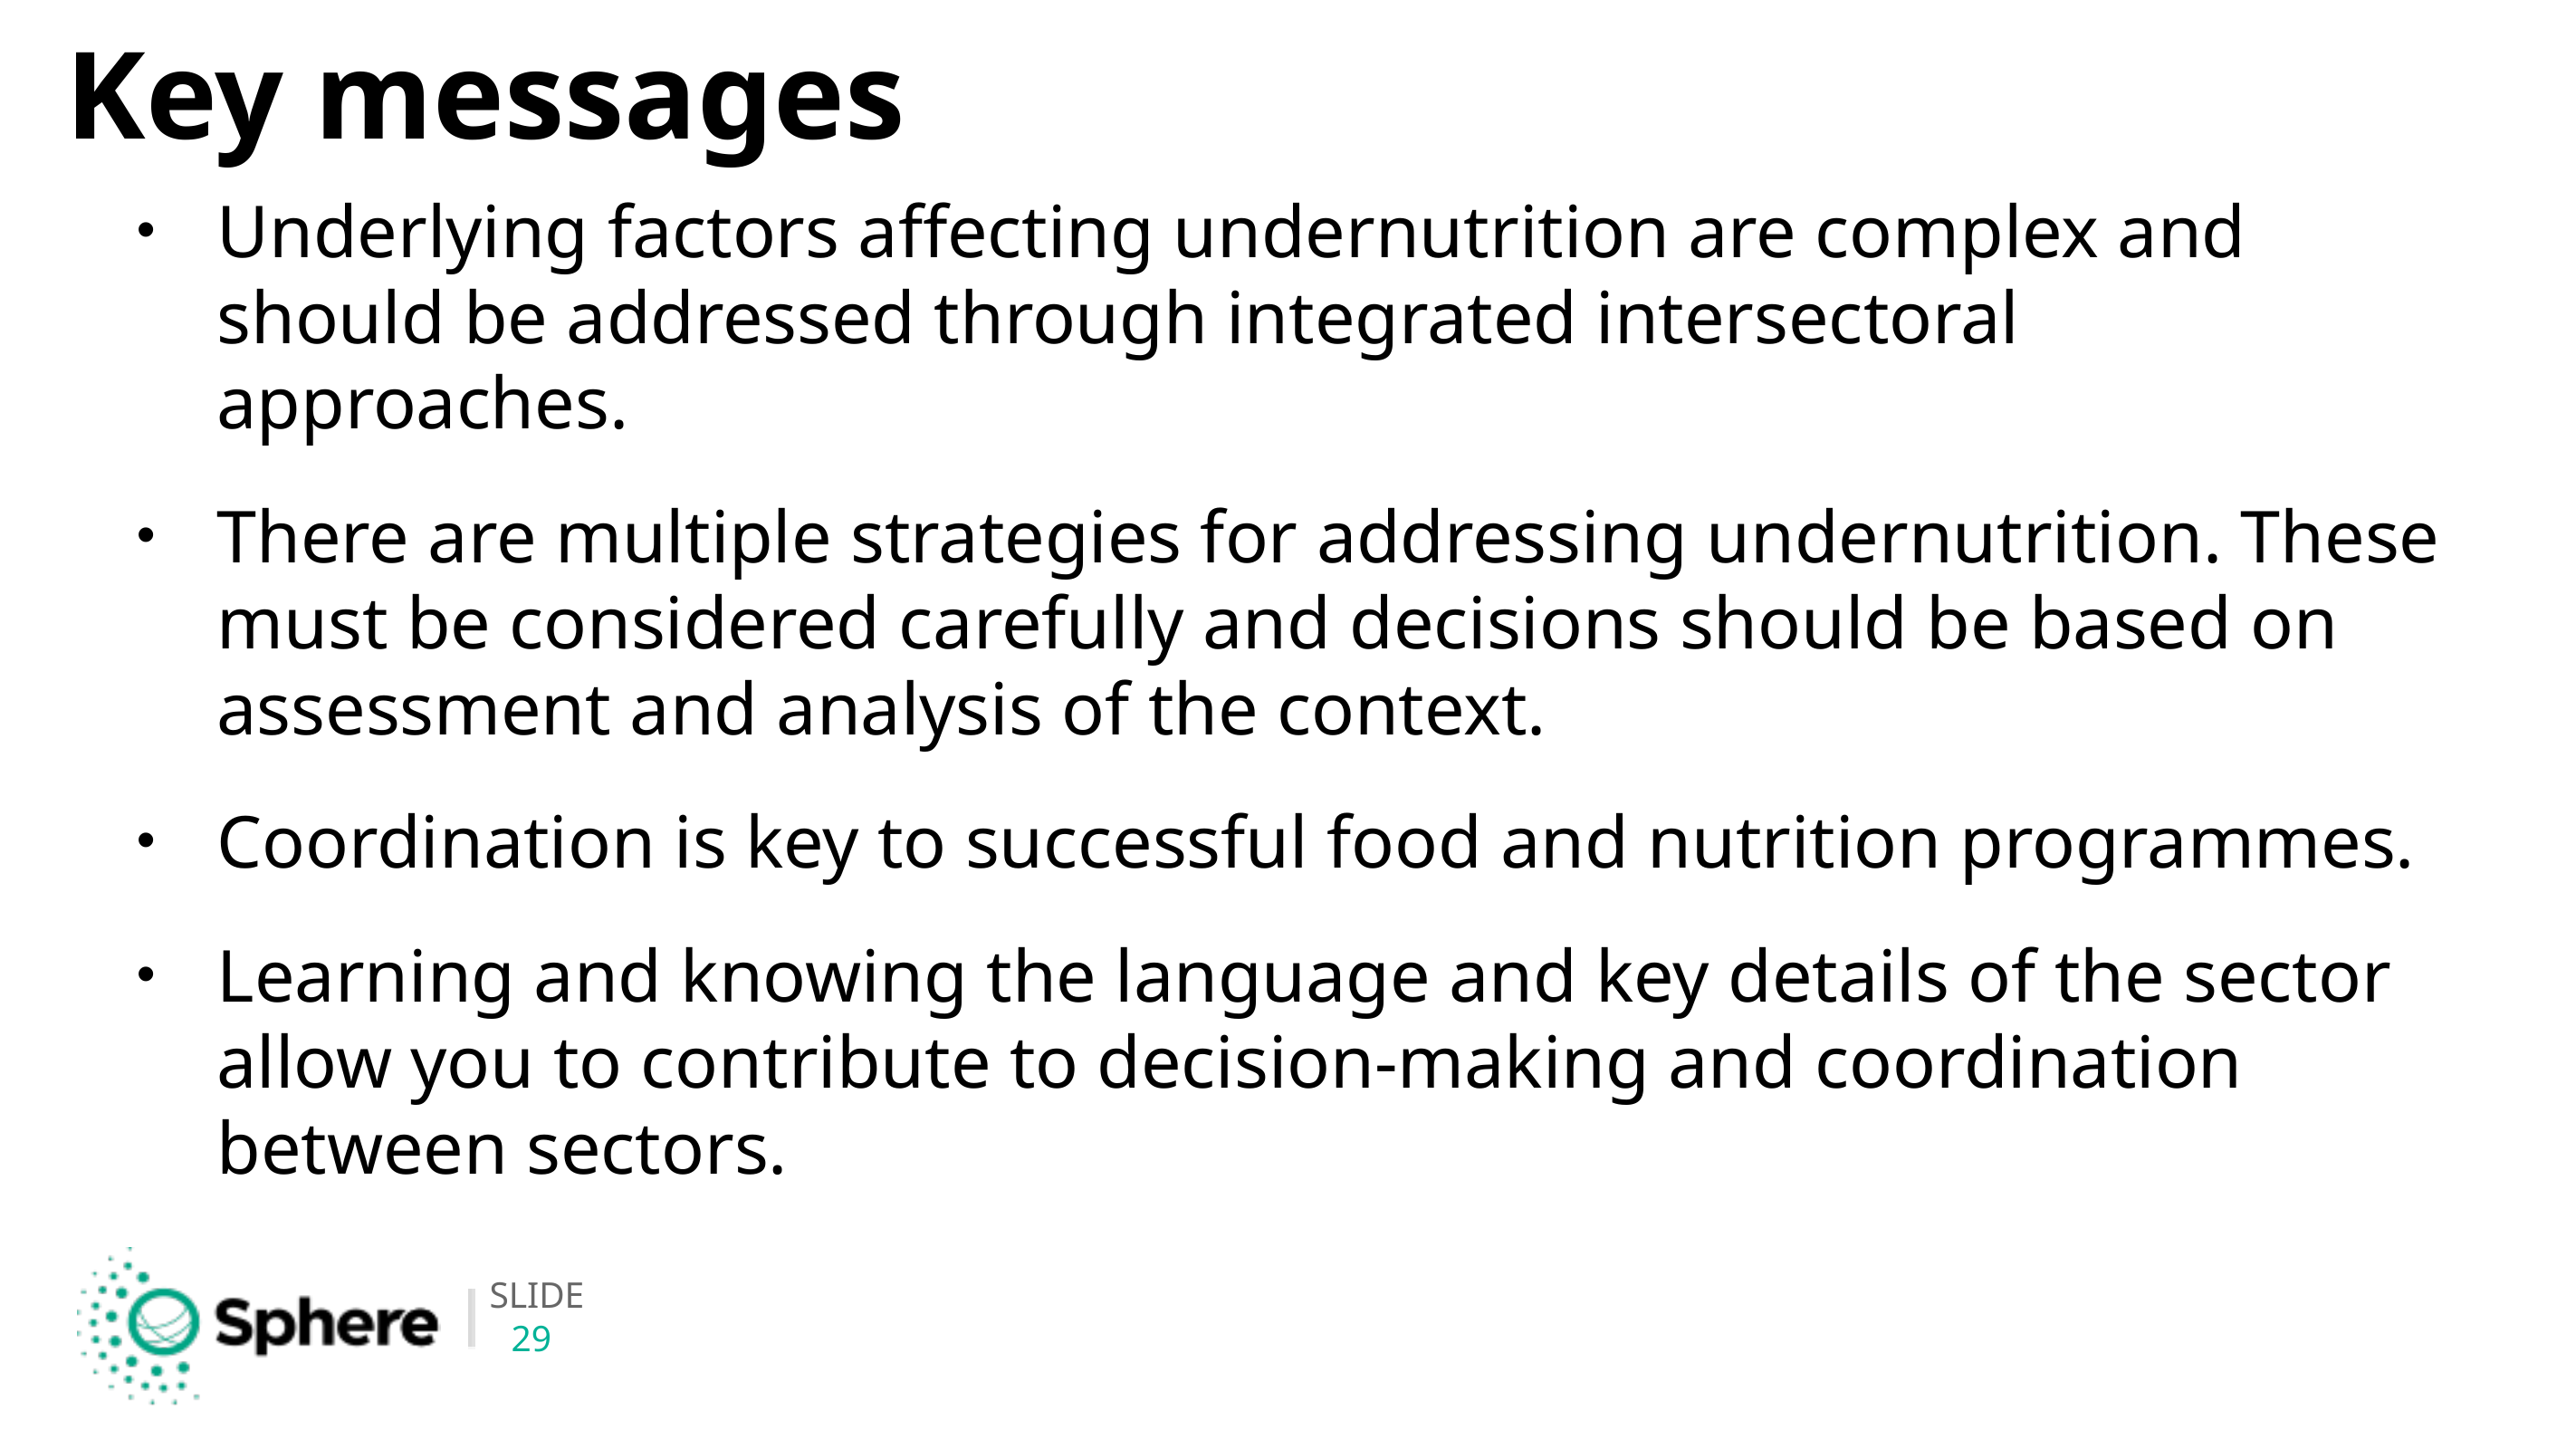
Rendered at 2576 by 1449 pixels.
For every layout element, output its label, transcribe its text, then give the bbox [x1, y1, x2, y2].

list Underlying factors affecting undernutrition are complex and should be addressed through integrated intersectoral approaches. There are multiple strategies for addressing undernutrition. These must be considered carefully and decisions should be based on assessment and analysis of the context. Coordination is key to successful food and nutrition programmes. Learning and knowing the language and key details of the sector allow you to contribute to decision-making and coordination between sectors. [128, 178, 2452, 1281]
picture [468, 1289, 479, 1349]
title Key messages [57, 10, 2131, 179]
picture [77, 1247, 441, 1407]
slide_number 29 [503, 1308, 563, 1367]
